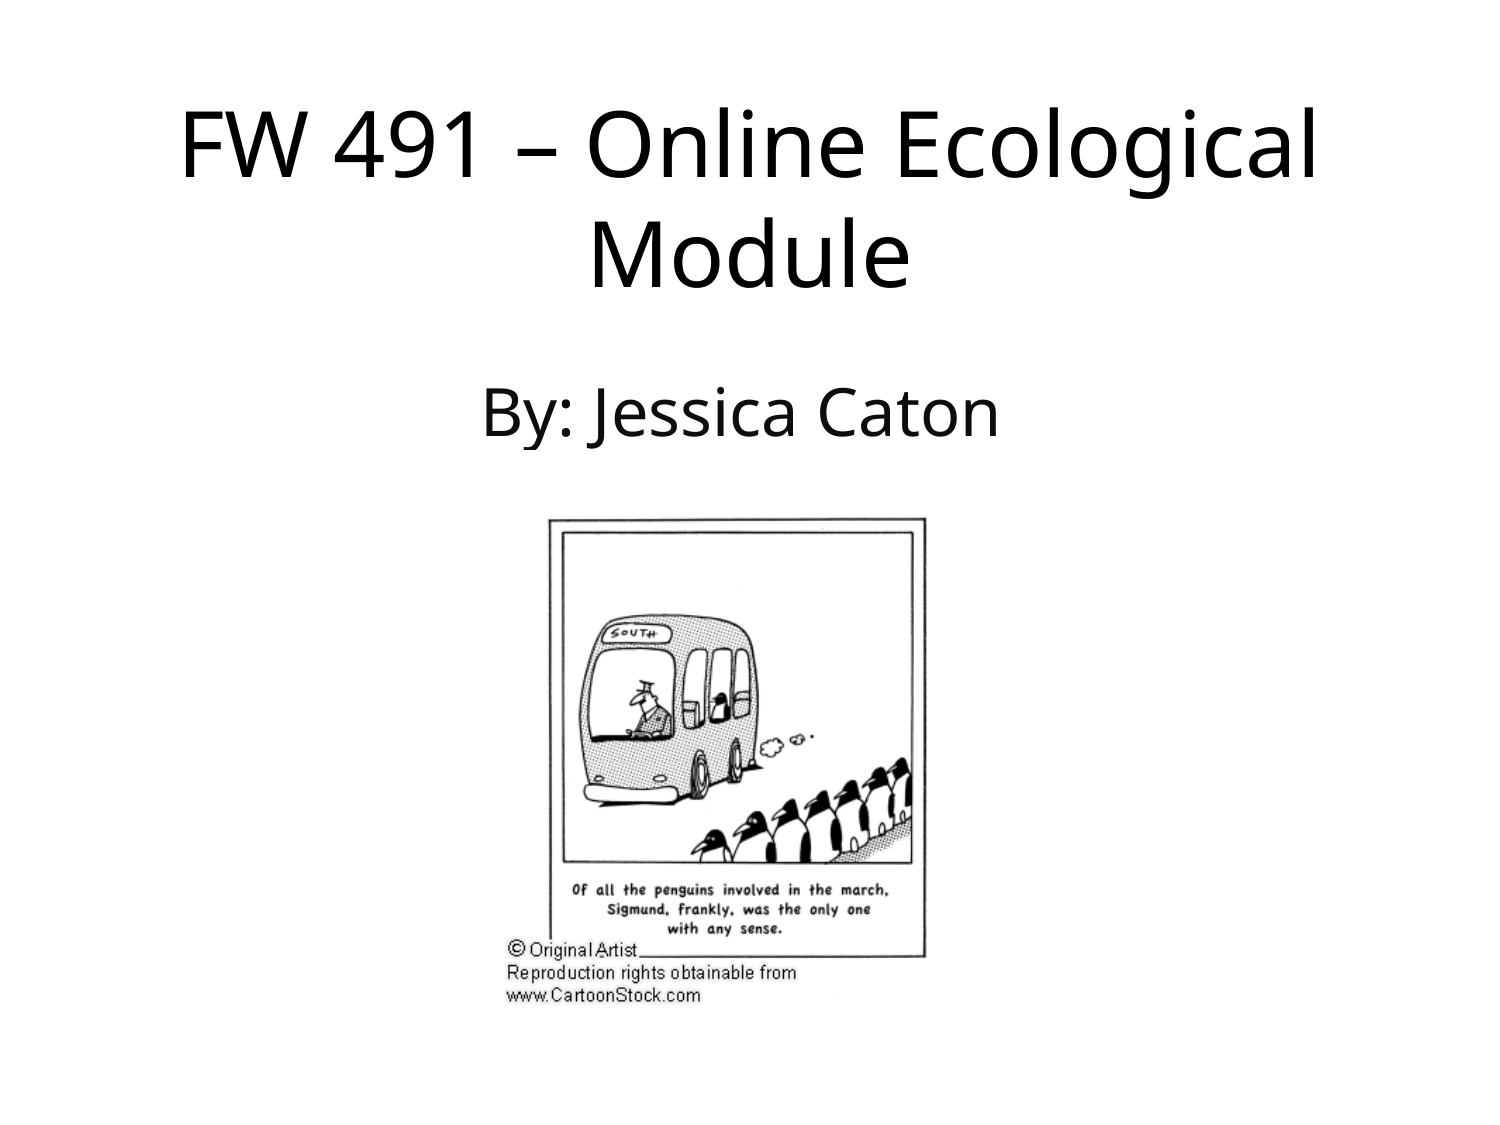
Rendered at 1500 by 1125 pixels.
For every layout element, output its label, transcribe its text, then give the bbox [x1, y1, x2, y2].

title FW 491 – Online Ecological Module [112, 75, 1388, 317]
picture [499, 449, 942, 1013]
subtitle By: Jessica Caton [225, 362, 1275, 650]
